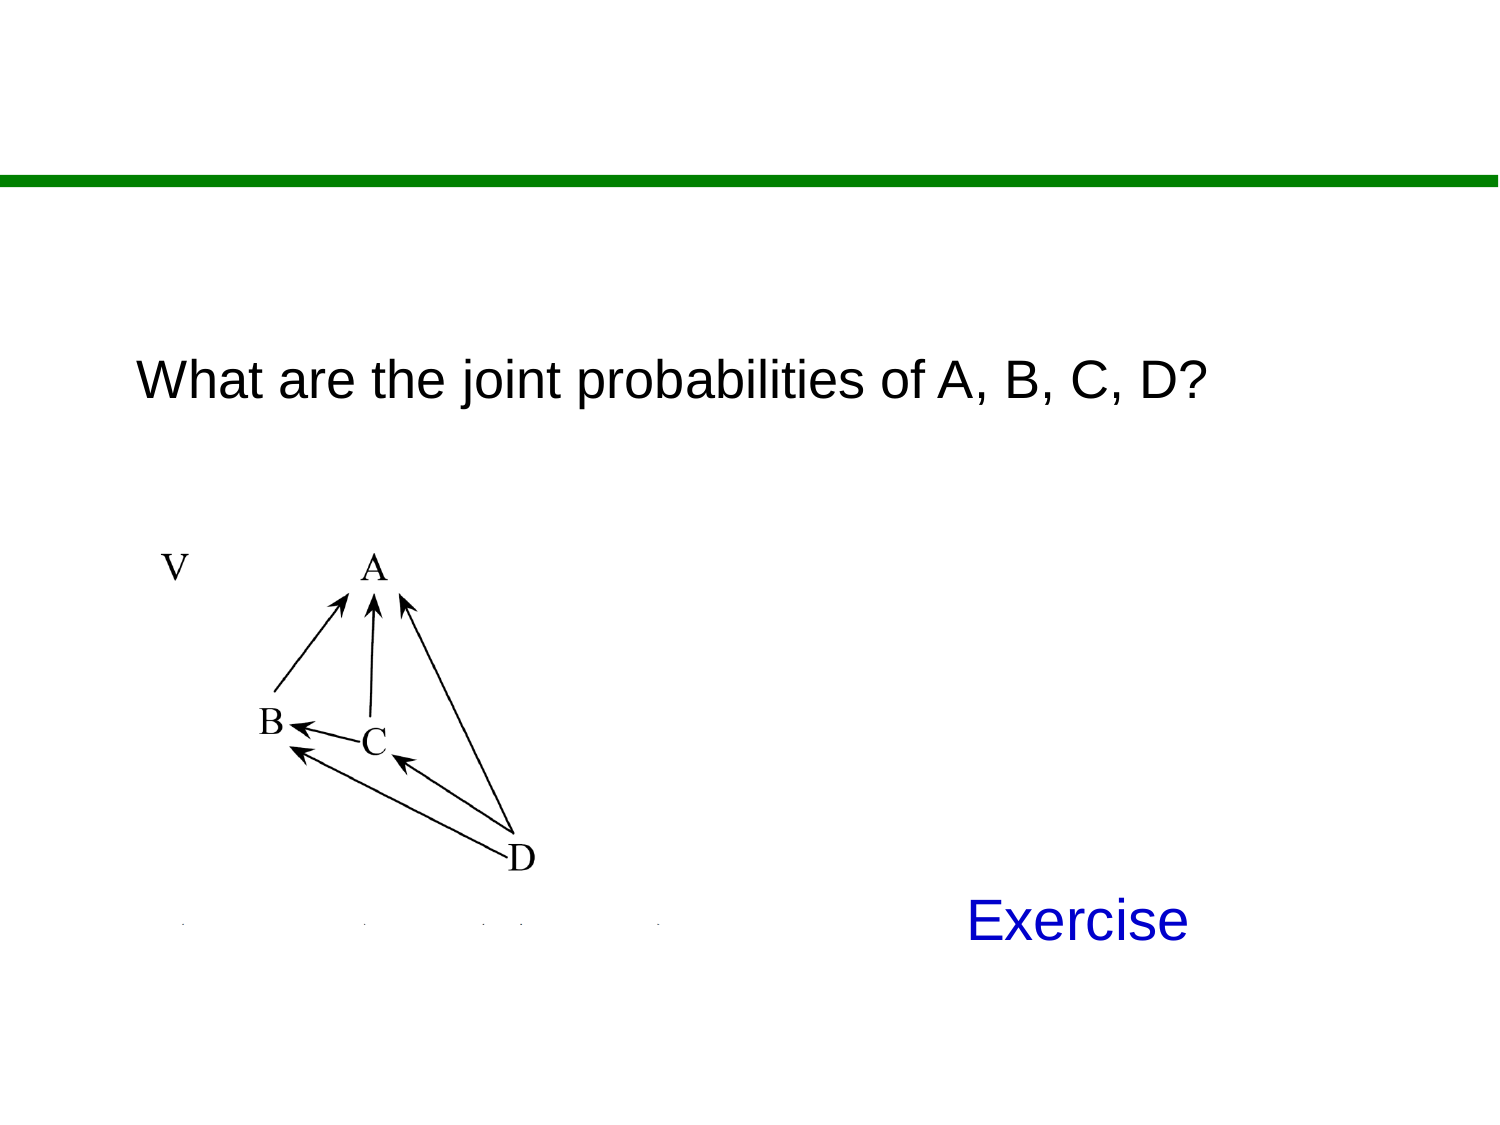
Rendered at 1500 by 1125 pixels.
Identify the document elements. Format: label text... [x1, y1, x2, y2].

text_box Exercise [951, 875, 1206, 960]
text_box What are the joint probabilities of A, B, C, D? [122, 337, 1226, 418]
text_box [748, 348, 1402, 564]
text_box [60, 360, 702, 539]
picture [74, 537, 748, 1113]
